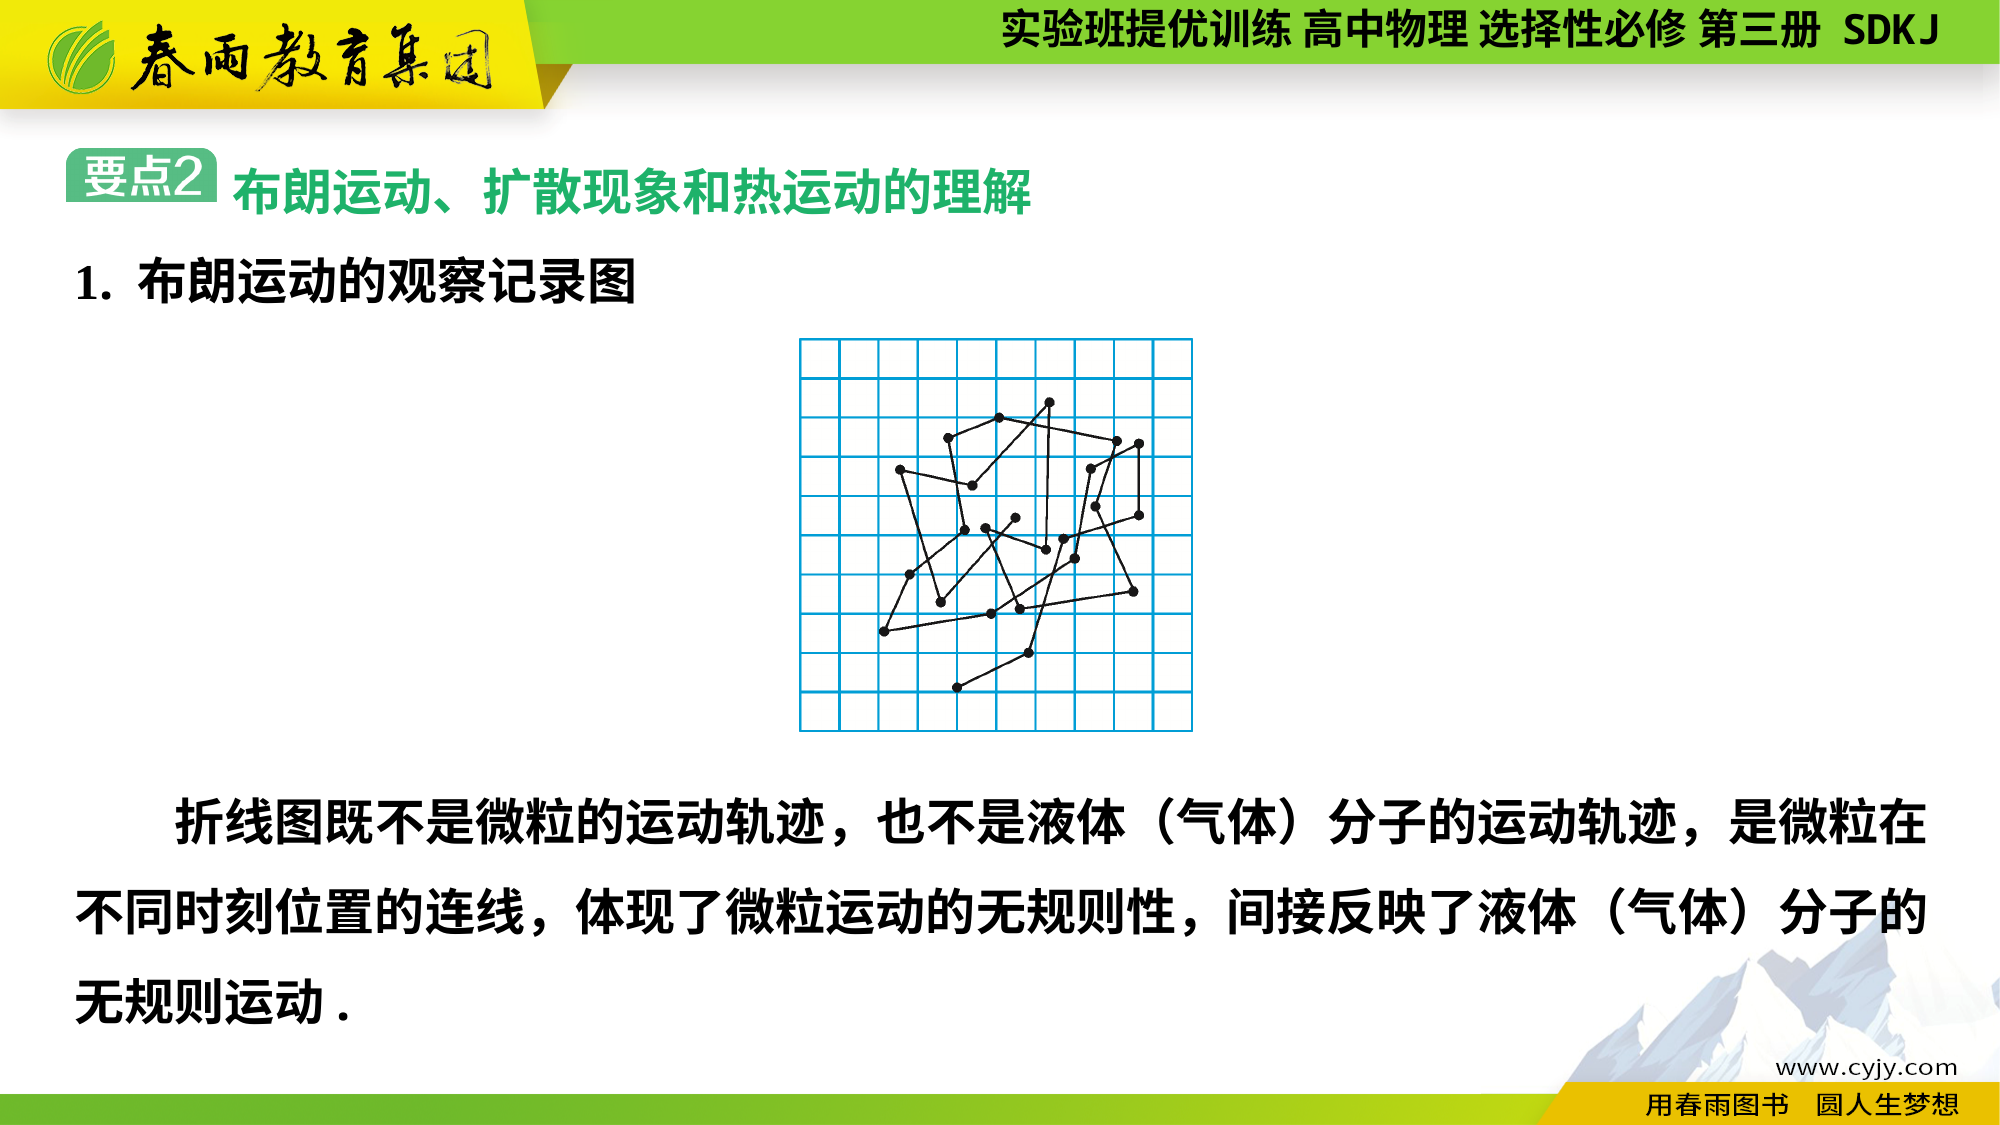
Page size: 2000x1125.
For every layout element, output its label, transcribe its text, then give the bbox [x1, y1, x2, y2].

picture [0, 0, 2000, 1125]
list 布朗运动、扩散现象和热运动的理解 1. 布朗运动的观察记录图 折线图既不是微粒的运动轨迹，也不是液体（气体）分子的运动轨迹，是微粒在不同时刻位置的连线，体现了微粒运动的无规则性，间接反映了液体（气体）分子的无规则运动. [59, 122, 1944, 1047]
